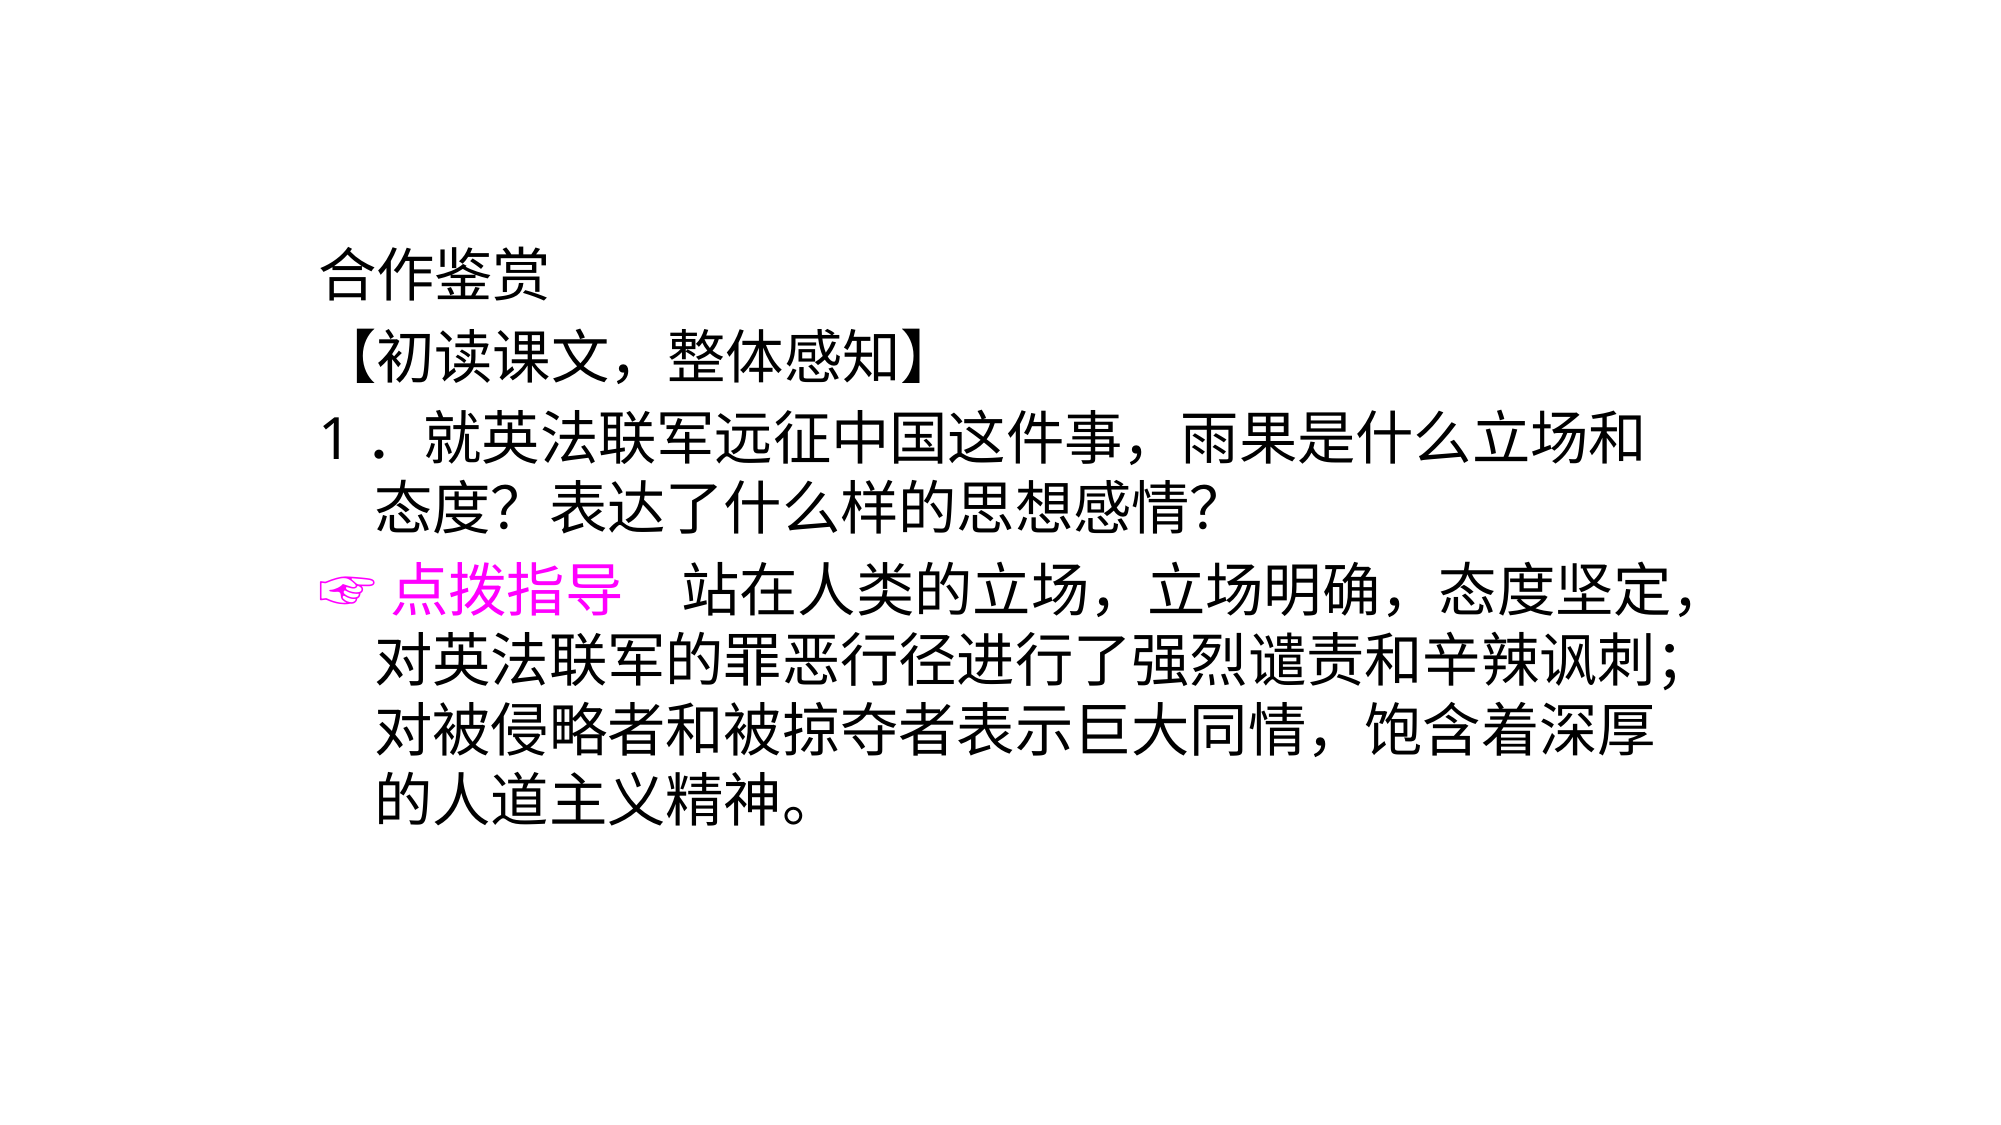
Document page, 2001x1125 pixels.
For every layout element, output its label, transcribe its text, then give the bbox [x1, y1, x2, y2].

list 合作鉴赏 【初读课文，整体感知】 1．就英法联军远征中国这件事，雨果是什么立场和态度？表达了什么样的思想感情？ ☞点拨指导 站在人类的立场，立场明确，态度坚定，对英法联军的罪恶行径进行了强烈谴责和辛辣讽刺；对被侵略者和被掠夺者表示巨大同情，饱含着深厚的人道主义精神。 [303, 148, 1694, 923]
